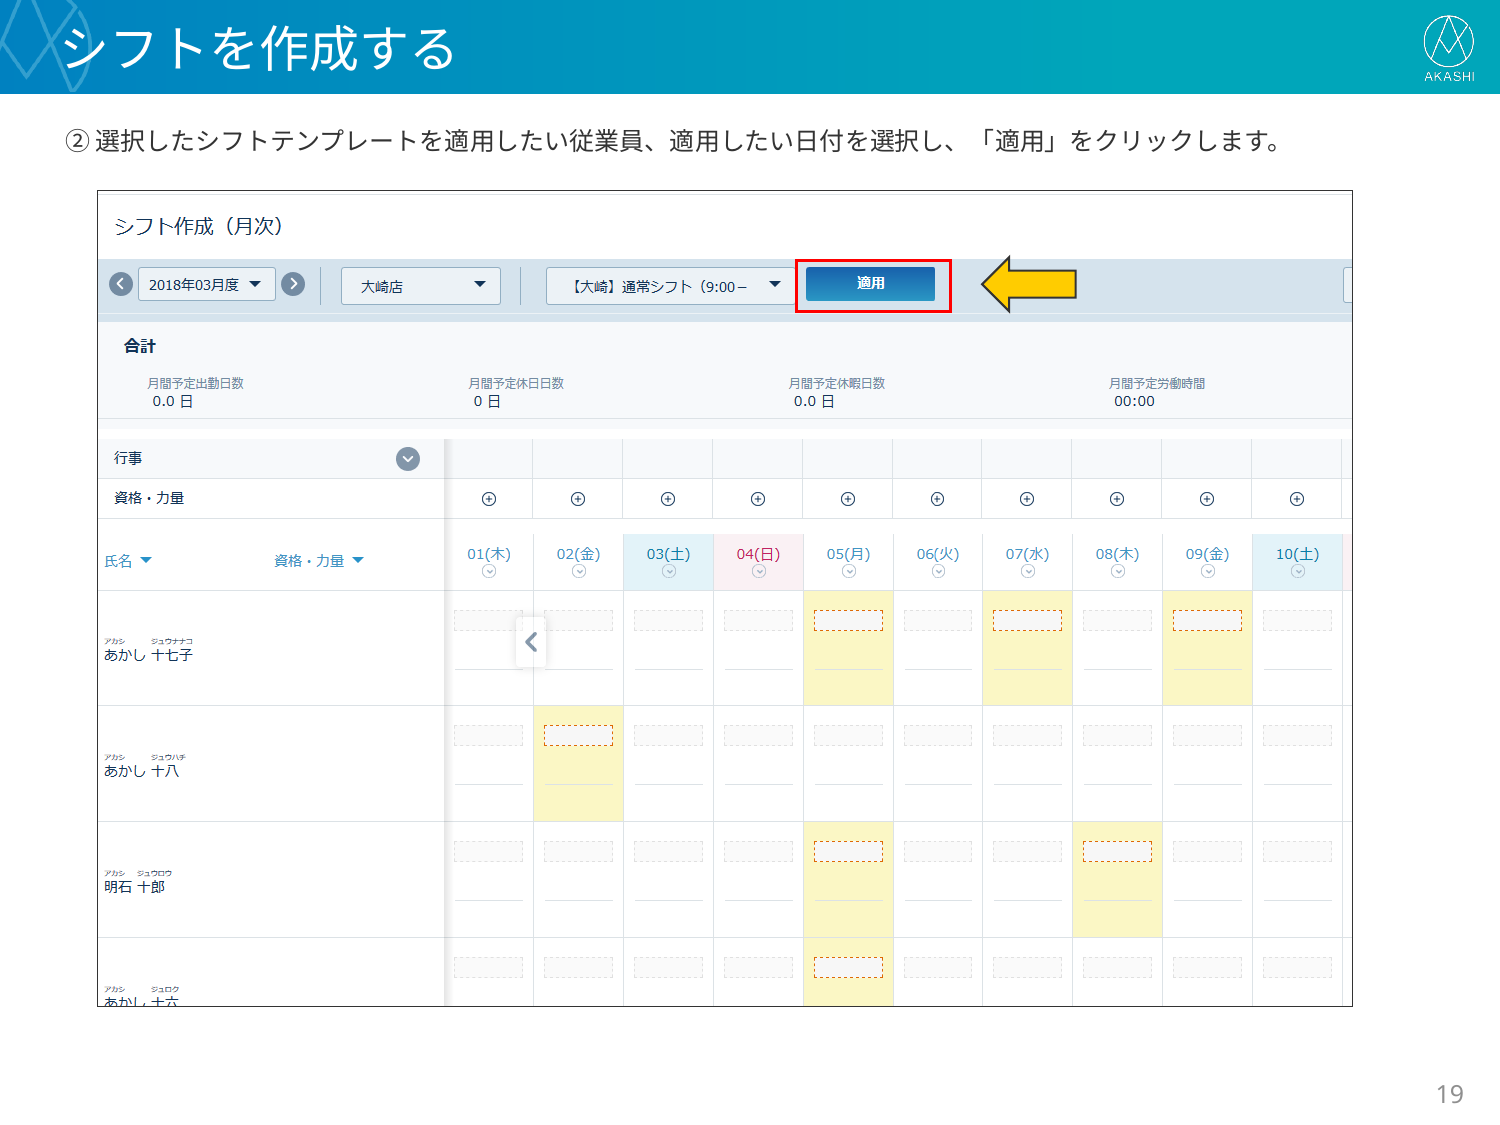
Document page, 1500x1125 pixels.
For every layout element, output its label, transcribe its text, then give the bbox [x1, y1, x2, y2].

text_box ②選択したシフトテンプレートを適用したい従業員、適用したい日付を選択し、「適用」をクリックします。 [50, 118, 1450, 164]
title シフトを作成する [44, 0, 1393, 92]
picture [1416, 7, 1481, 89]
slide_number 18 [1141, 1065, 1480, 1125]
picture [97, 190, 1353, 1007]
